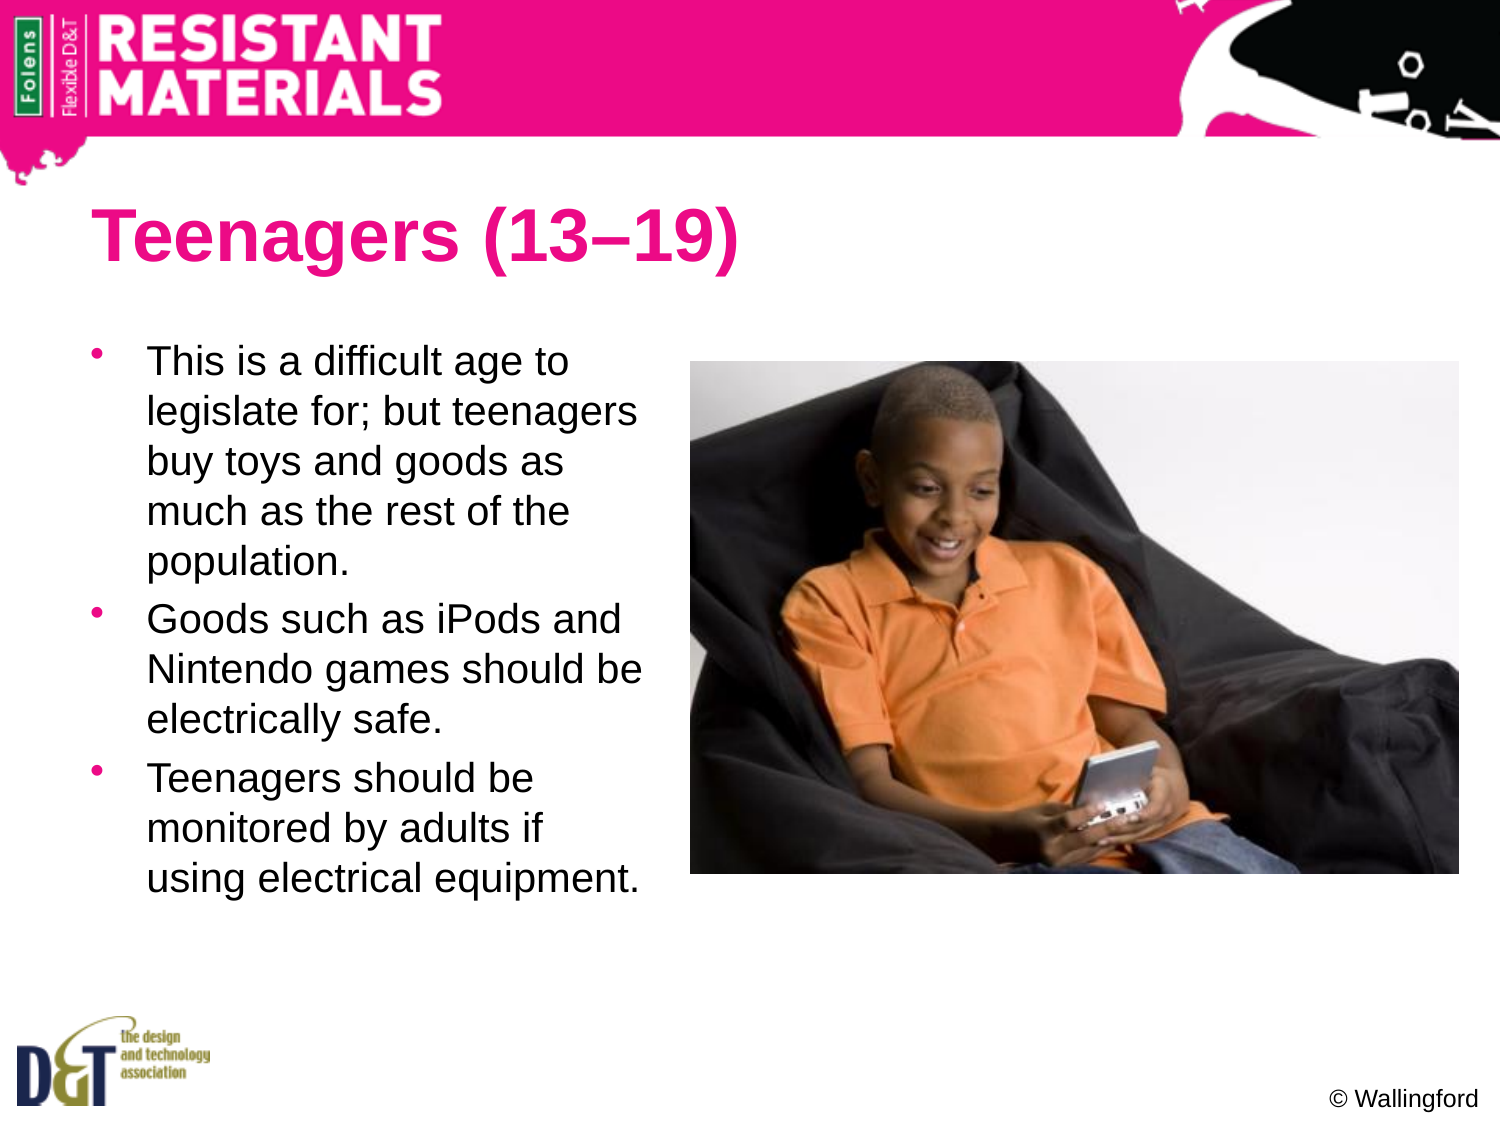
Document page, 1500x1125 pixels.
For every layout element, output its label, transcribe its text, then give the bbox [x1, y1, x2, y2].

footer © Wallingford [1257, 1074, 1495, 1125]
picture [0, 0, 1500, 1125]
title Teenagers (13–19) [76, 160, 1427, 301]
list This is a difficult age to legislate for; but teenagers buy toys and goods as much as the rest of the population. Goods such as iPods and Nintendo games should be electrically safe. Teenagers should be monitored by adults if using electrical equipment. [75, 326, 668, 1005]
